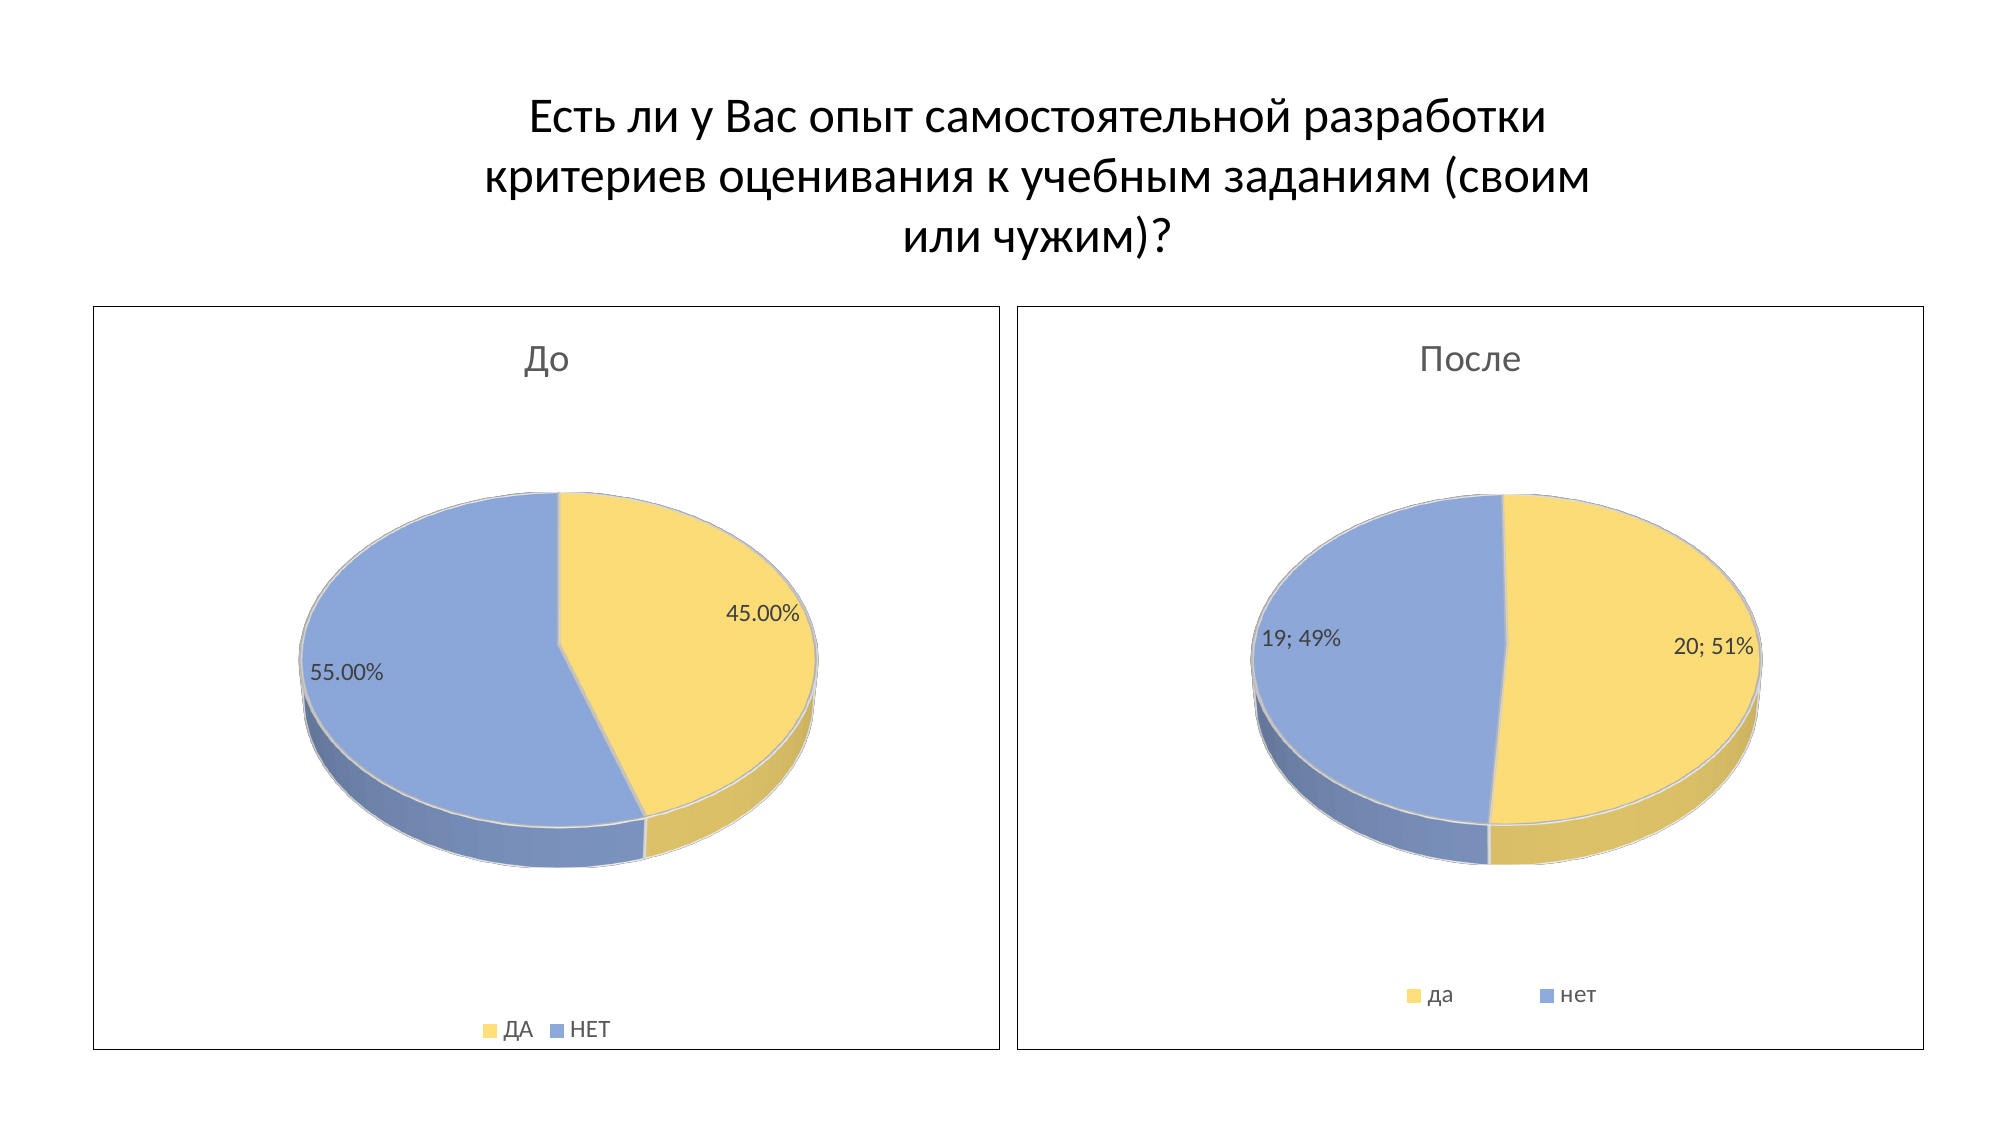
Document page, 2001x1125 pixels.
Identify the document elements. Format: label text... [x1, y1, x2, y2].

chart [1017, 306, 1924, 1050]
chart [93, 306, 1000, 1050]
text_box Есть ли у Вас опыт самостоятельной разработки критериев оценивания к учебным заданиям (своим или чужим)? [457, 74, 1619, 315]
